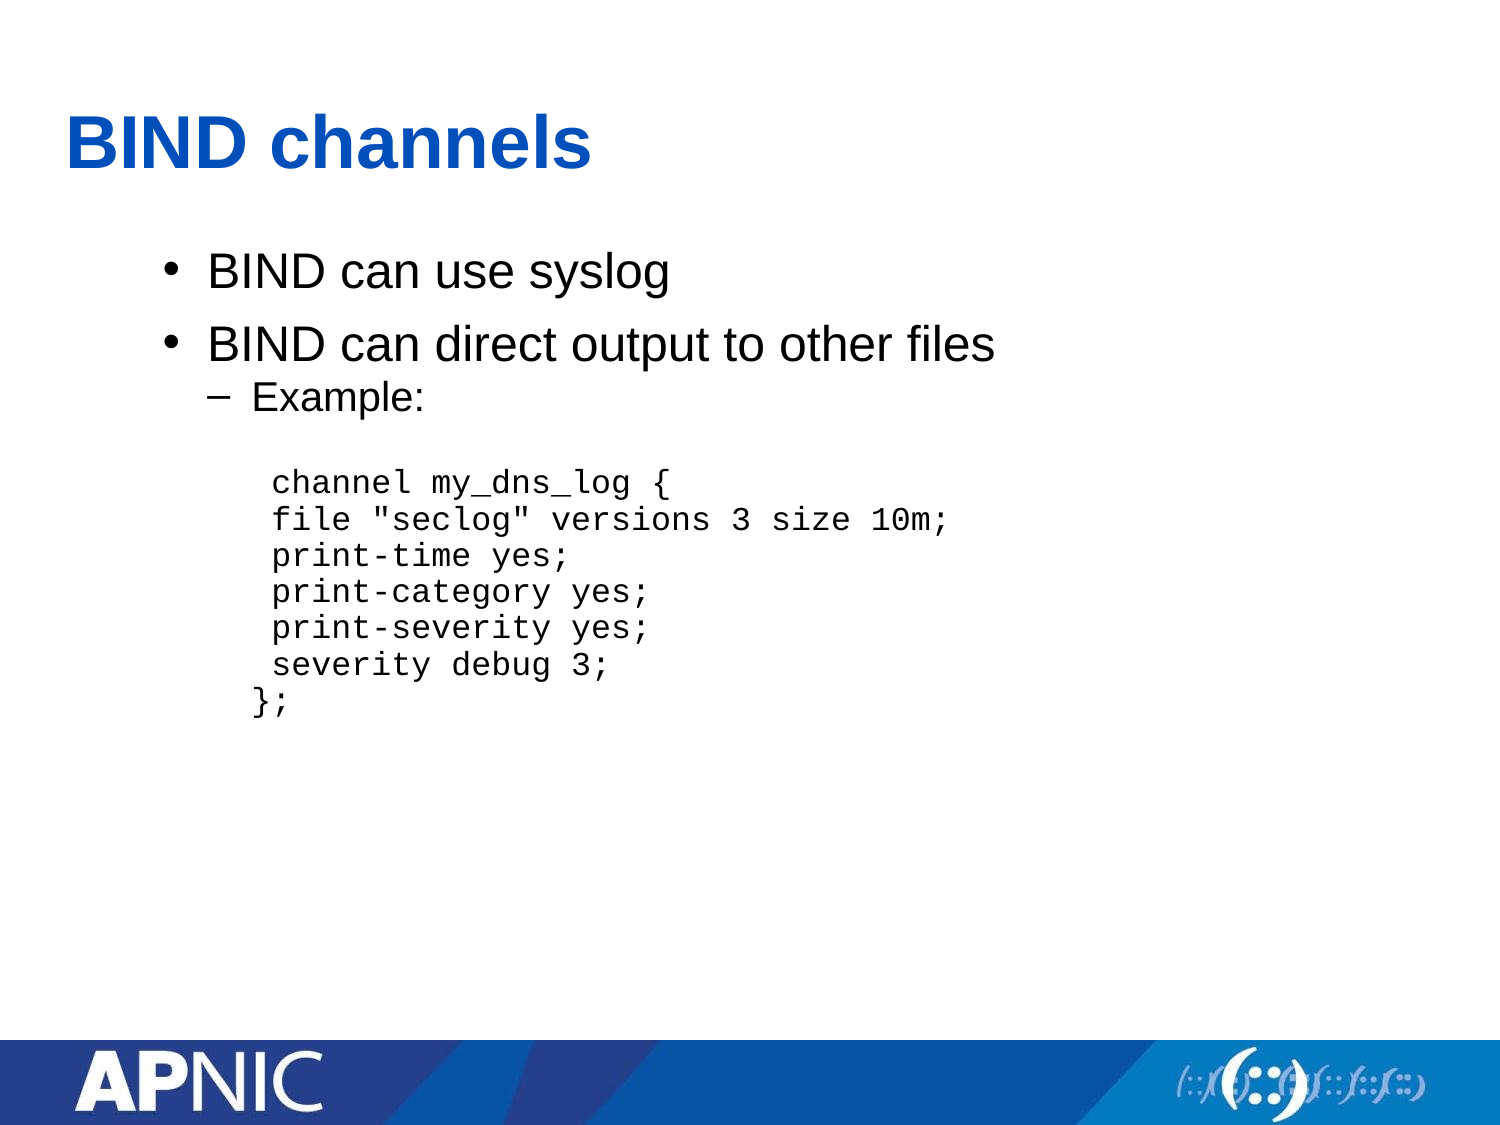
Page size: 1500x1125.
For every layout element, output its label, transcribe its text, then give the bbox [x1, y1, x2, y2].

list BIND can use syslog BIND can direct output to other files Example: channel my_dns_log { file "seclog" versions 3 size 10m; print-time yes; print-category yes; print-severity yes; severity debug 3; }; [162, 249, 1424, 1063]
picture [0, 1040, 1500, 1125]
title BIND channels [64, 45, 1436, 233]
